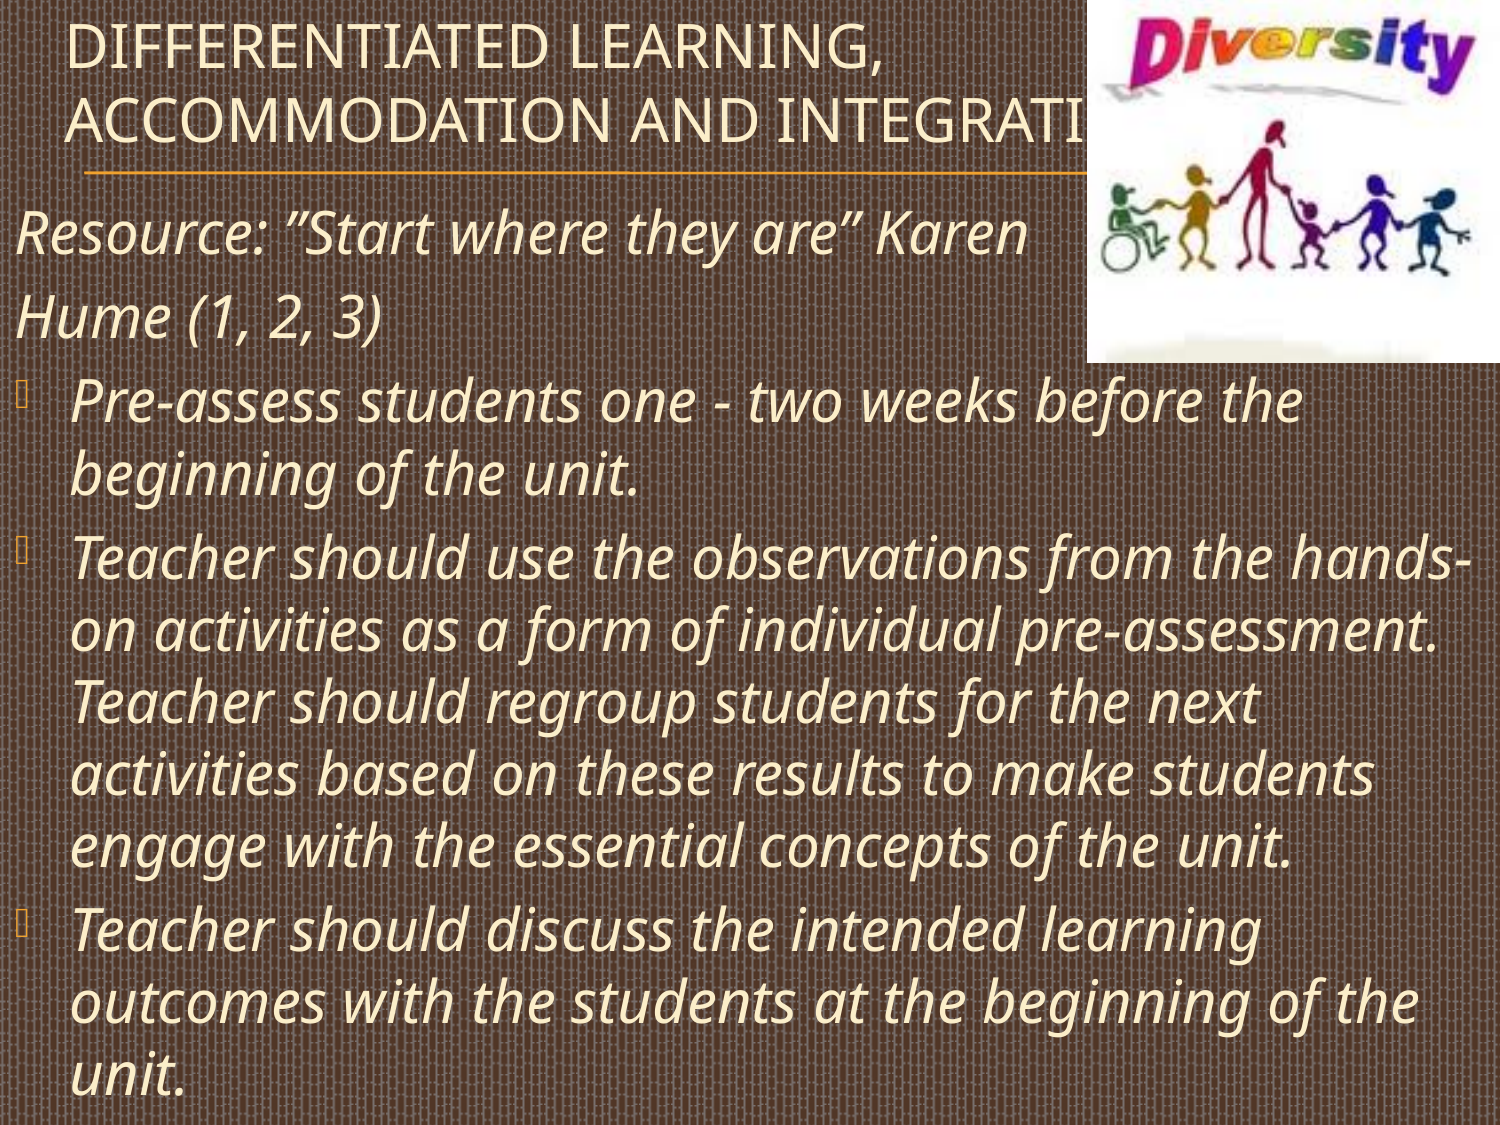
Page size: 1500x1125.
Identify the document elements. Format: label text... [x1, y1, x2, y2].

list Resource: ”Start where they are” Karen Hume (1, 2, 3) Pre-assess students one - two weeks before the beginning of the unit. Teacher should use the observations from the hands-on activities as a form of individual pre-assessment. Teacher should regroup students for the next activities based on these results to make students engage with the essential concepts of the unit. Teacher should discuss the intended learning outcomes with the students at the beginning of the unit. [0, 187, 1500, 1125]
title Differentiated learning, accommodation and integration: [50, 0, 1084, 163]
picture [1087, 0, 1500, 363]
